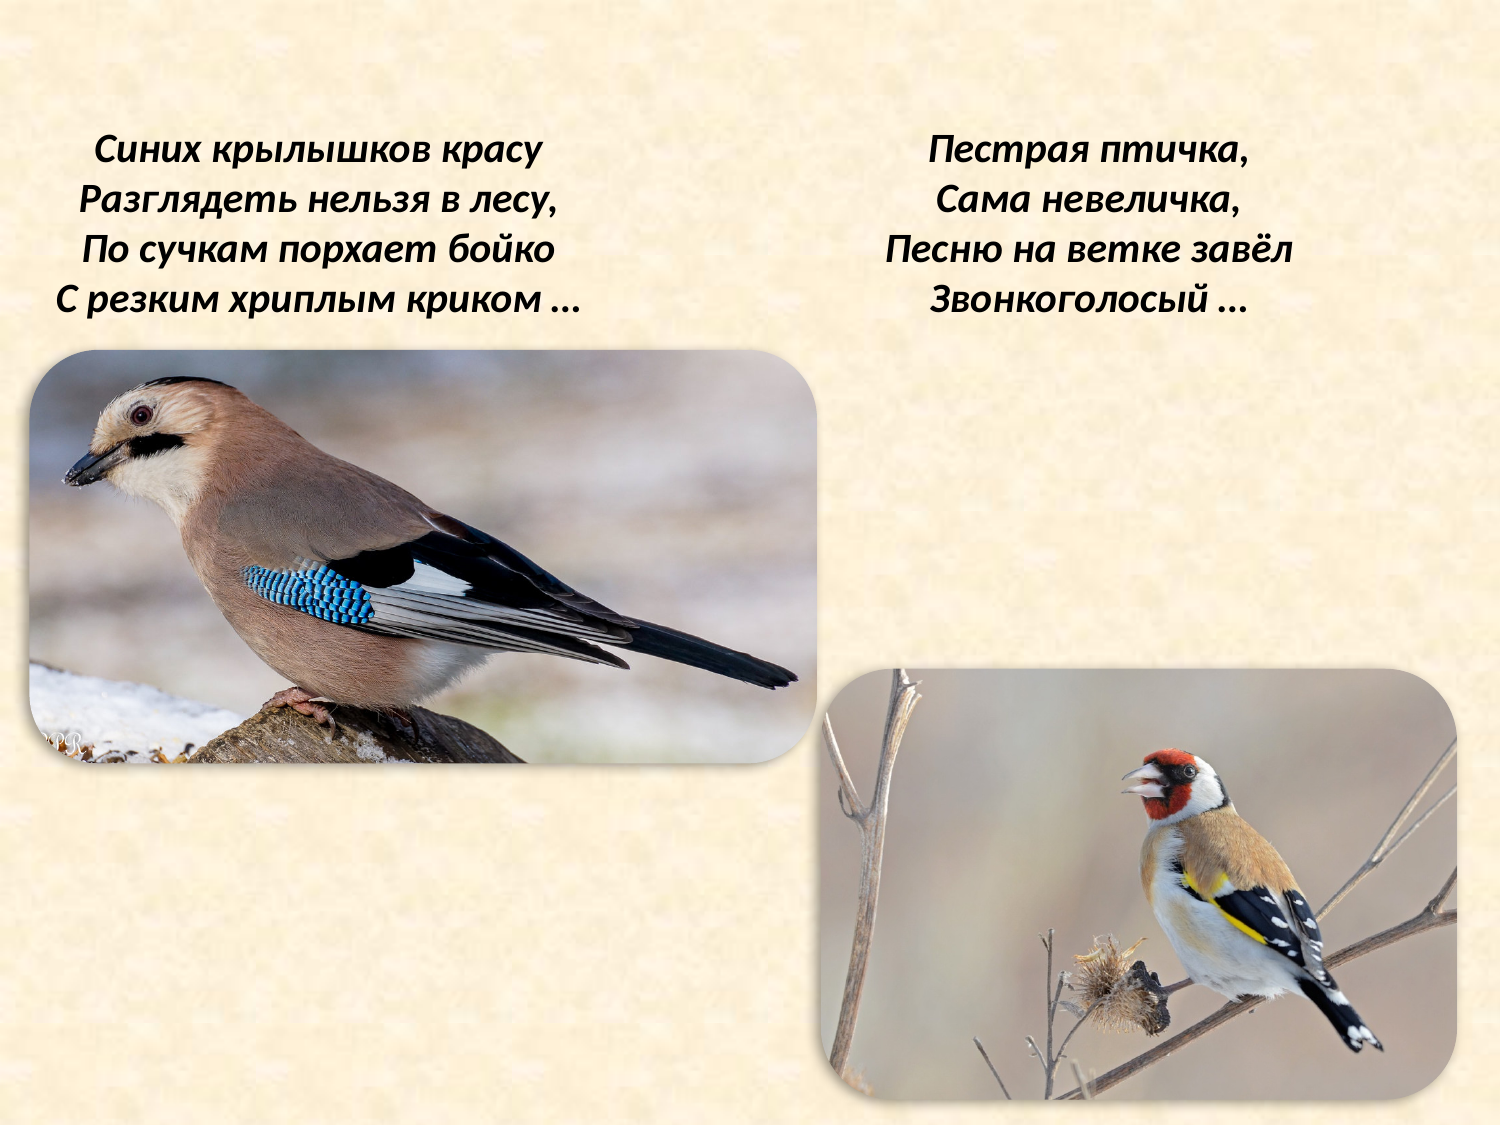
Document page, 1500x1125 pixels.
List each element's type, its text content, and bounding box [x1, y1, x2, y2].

text_box Пестрая птичка, Сама невеличка, Песню на ветке завёл Звонкоголосый … [869, 113, 1308, 329]
text_box Синих крылышков красу Разглядеть нельзя в лесу, По сучкам порхает бойко С резким хриплым криком … [40, 113, 597, 329]
picture [0, 0, 1500, 1125]
